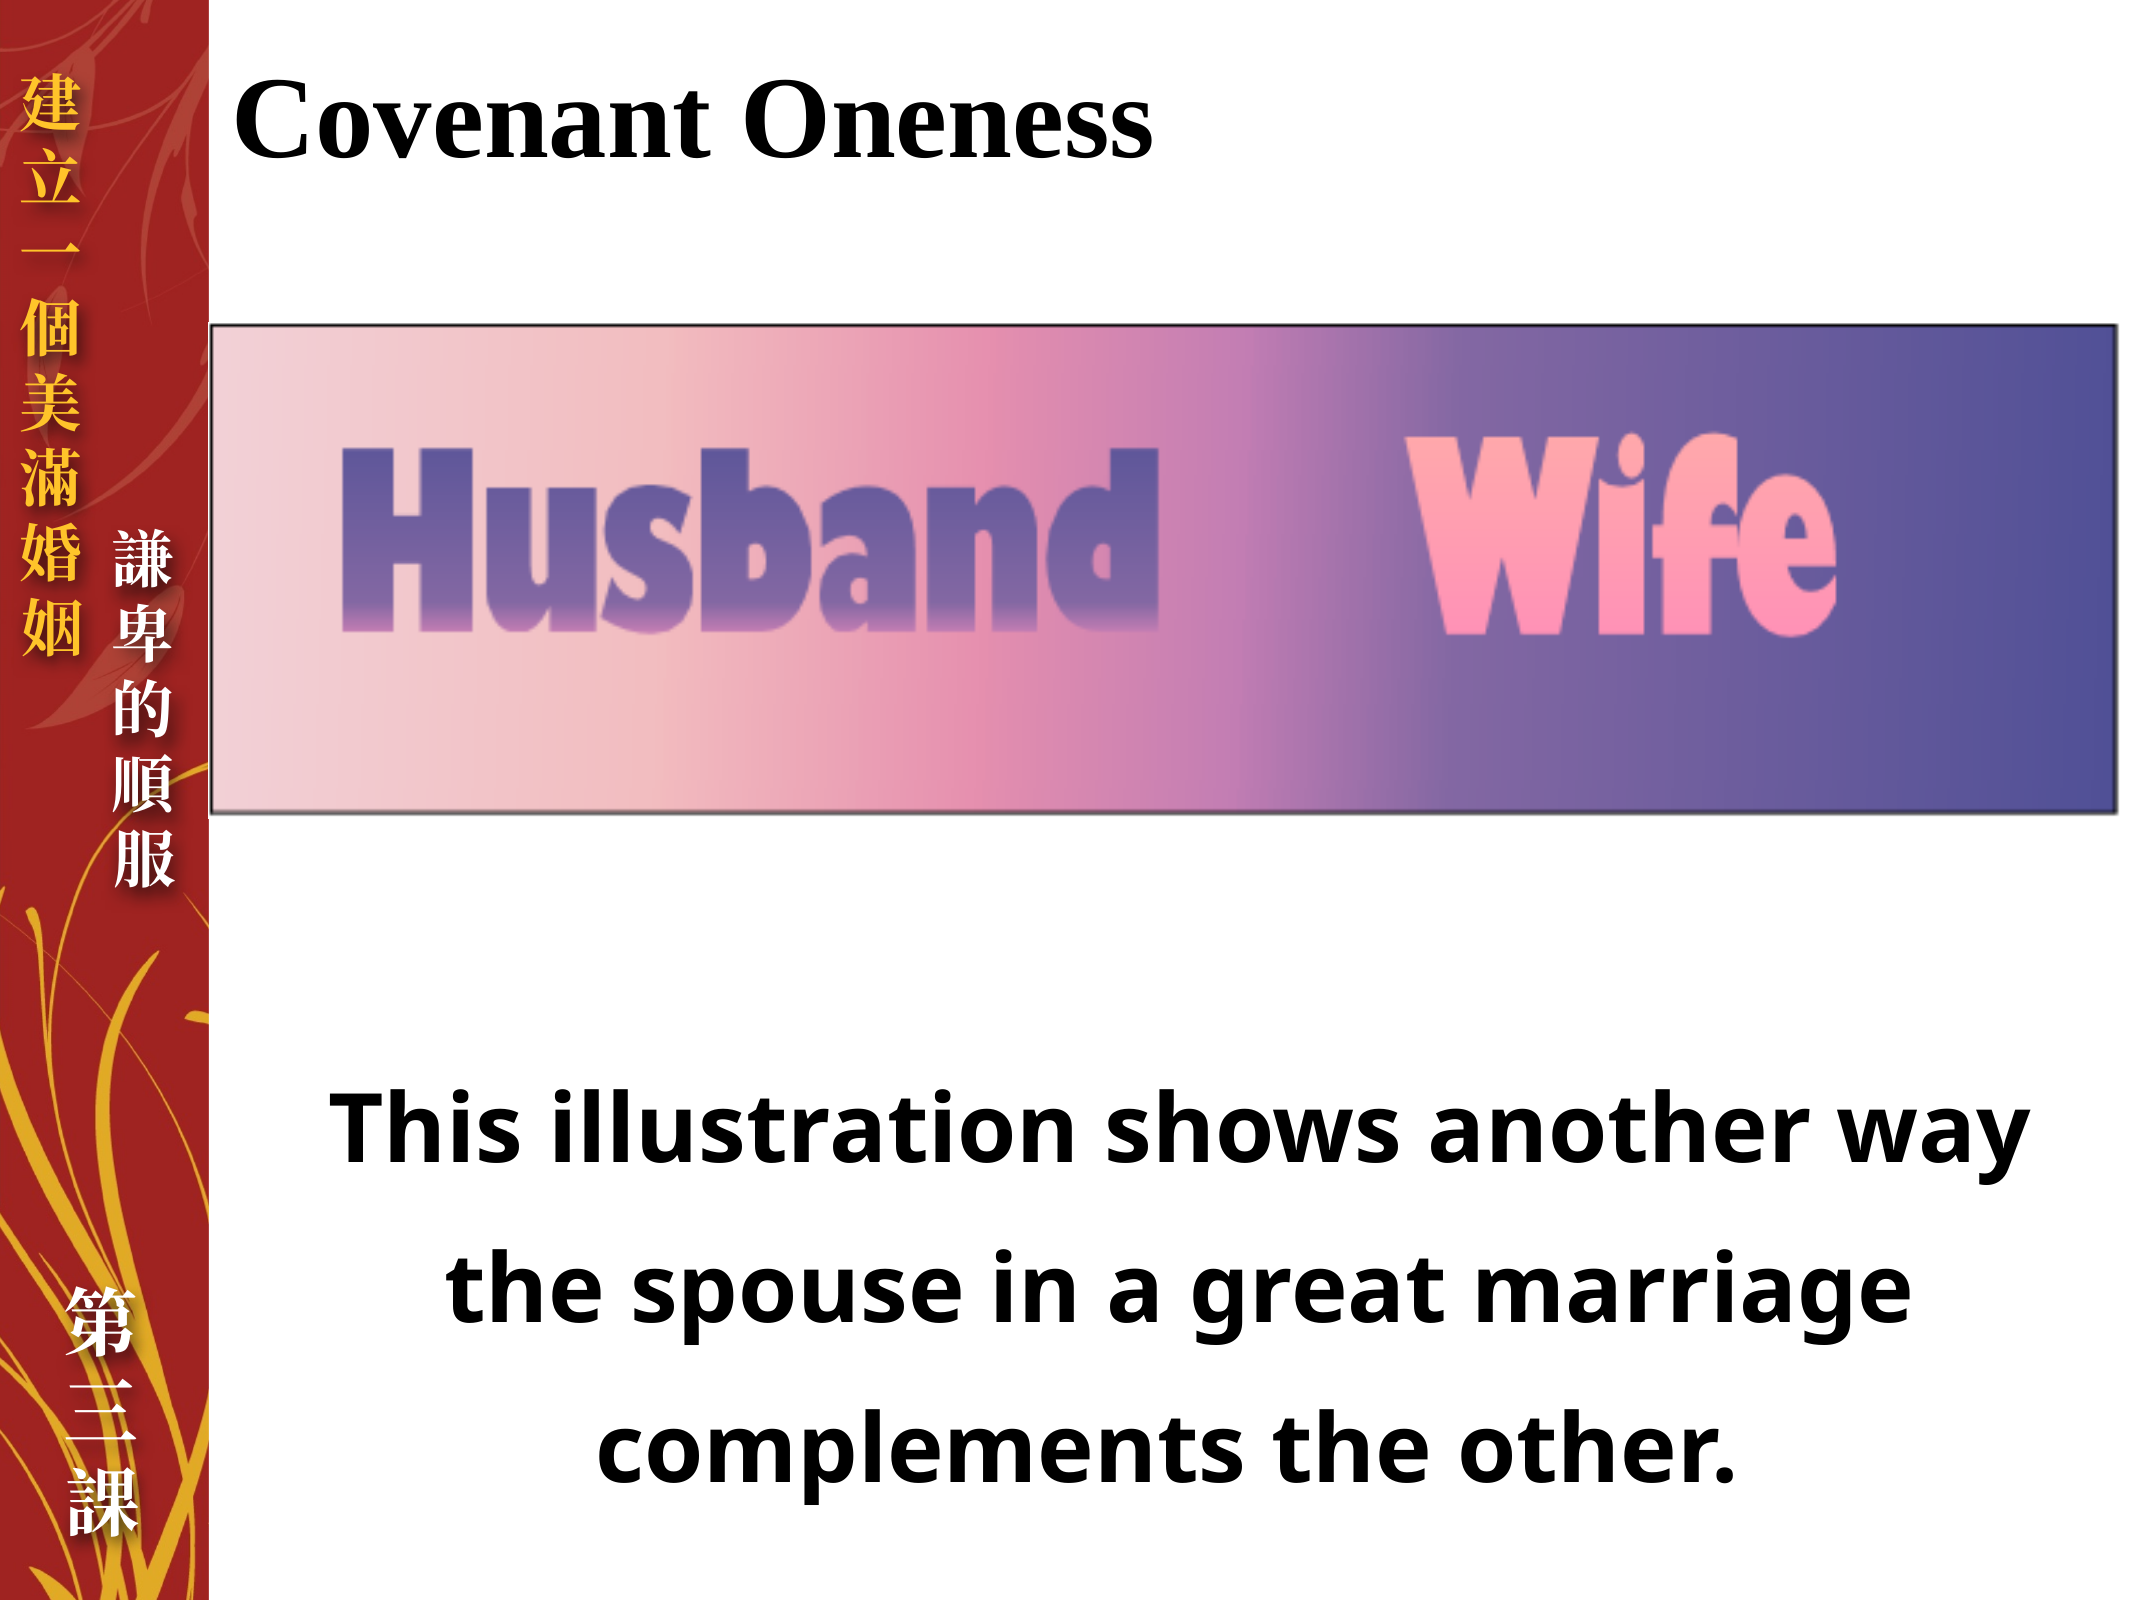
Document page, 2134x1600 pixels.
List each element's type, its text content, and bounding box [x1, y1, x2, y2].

title Covenant Oneness [230, 1, 1572, 222]
text_box This illustration shows another way the spouse in a great marriage complements the other. [237, 852, 2122, 1511]
picture [0, 0, 2122, 1600]
